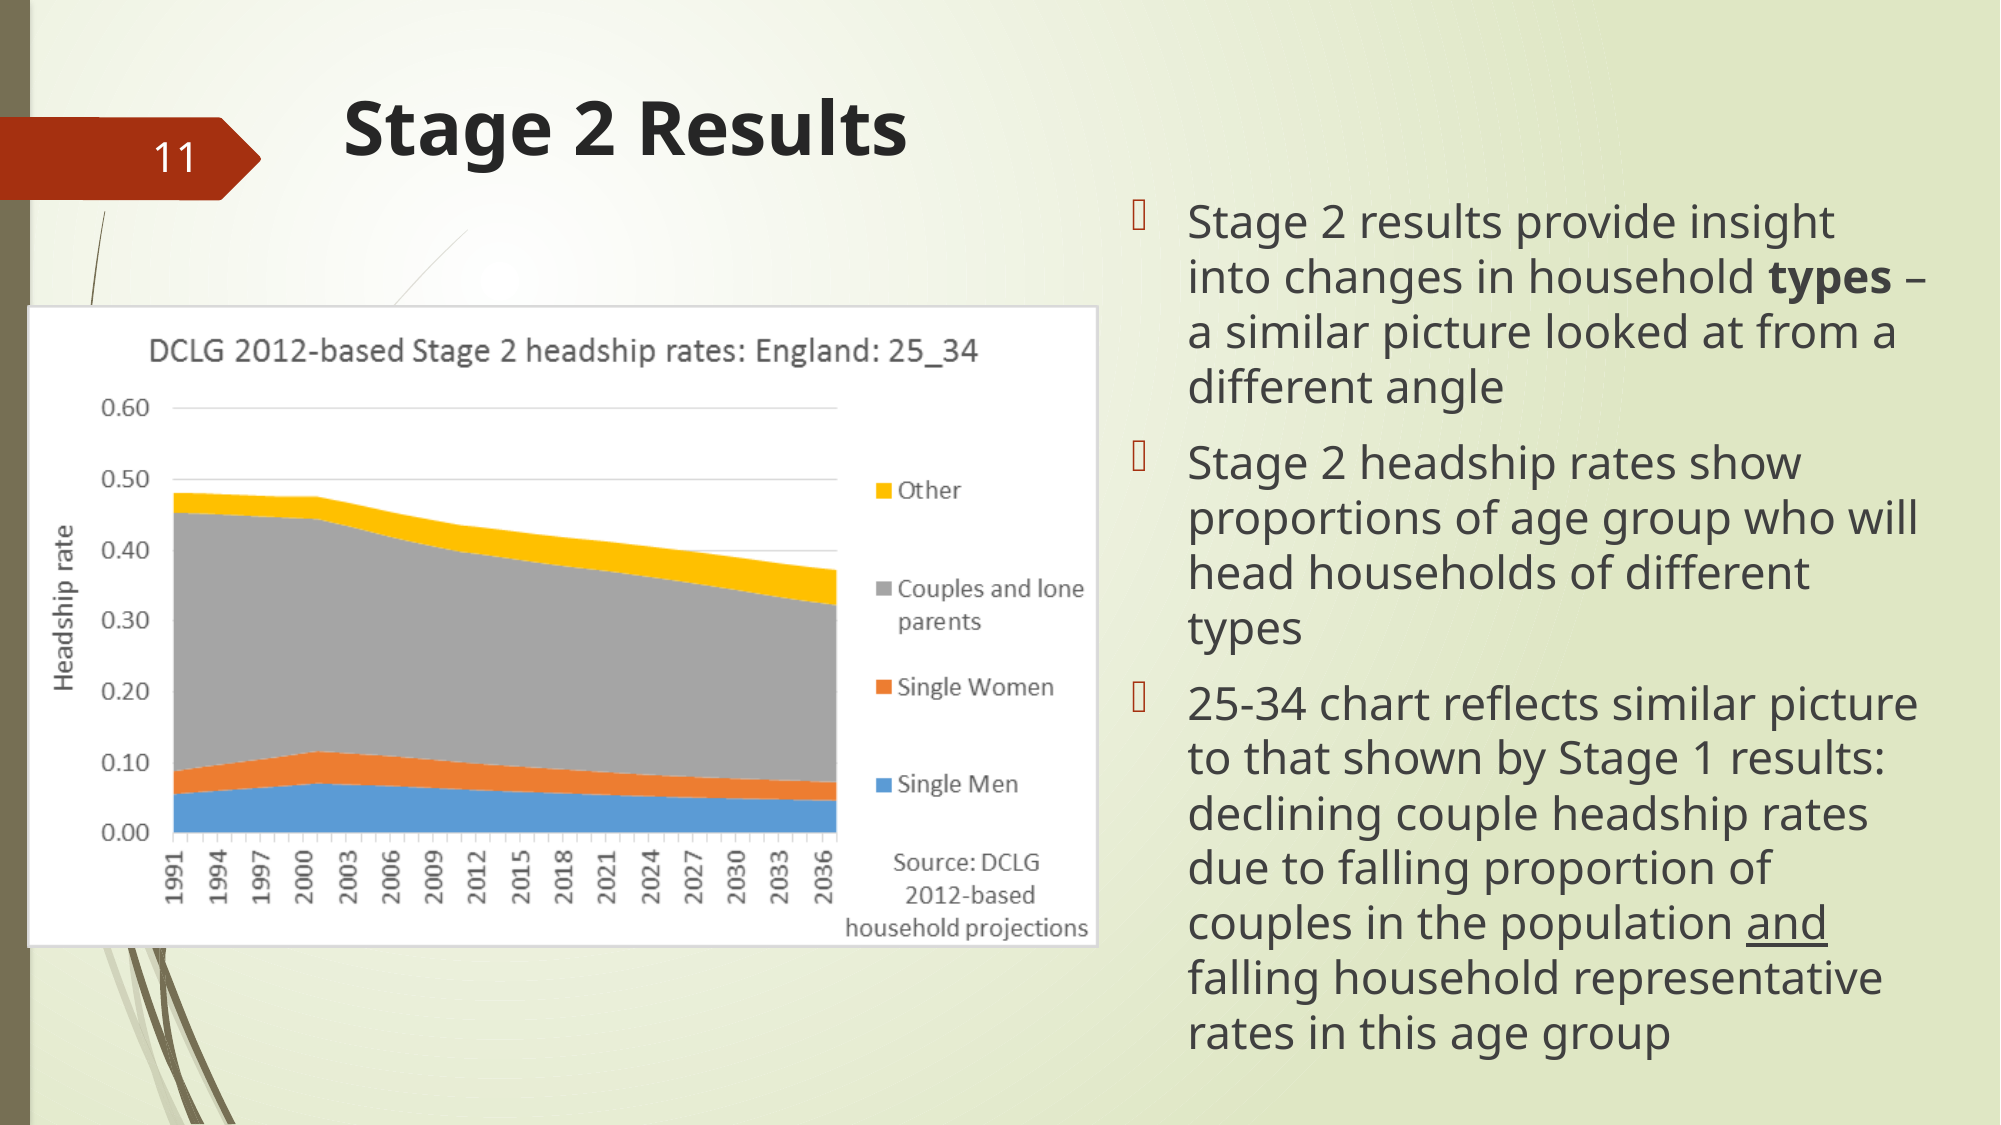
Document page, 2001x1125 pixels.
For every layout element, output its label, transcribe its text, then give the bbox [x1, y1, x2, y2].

list Stage 2 results provide insight into changes in household types – a similar picture looked at from a different angle Stage 2 headship rates show proportions of age group who will head households of different types 25-34 chart reflects similar picture to that shown by Stage 1 results: declining couple headship rates due to falling proportion of couples in the population and falling household representative rates in this age group [1116, 185, 1944, 1069]
slide_number 11 [87, 129, 216, 190]
picture [27, 304, 1099, 949]
title Stage 2 Results [328, 73, 1868, 186]
